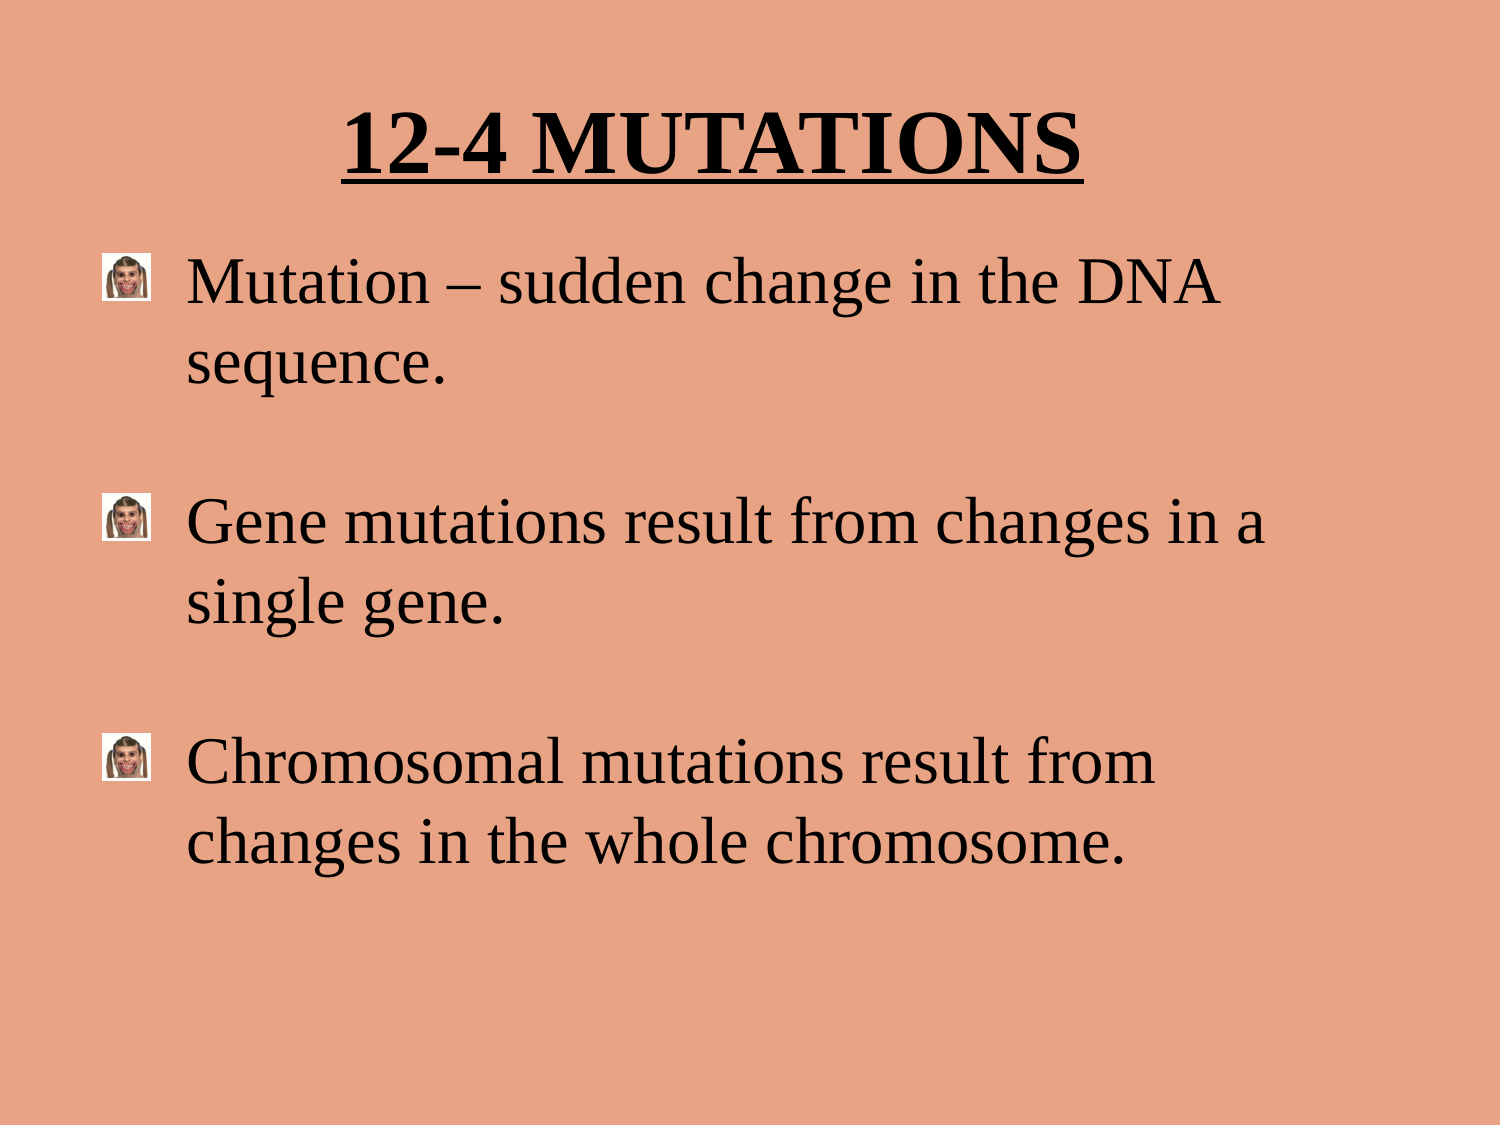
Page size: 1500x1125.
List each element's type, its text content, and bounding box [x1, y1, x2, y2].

text_box 12-4 MUTATIONS Mutation – sudden change in the DNA sequence. Gene mutations result from changes in a single gene. Chromosomal mutations result from changes in the whole chromosome. [87, 74, 1338, 930]
picture [102, 253, 151, 301]
picture [102, 733, 151, 781]
picture [102, 493, 151, 541]
